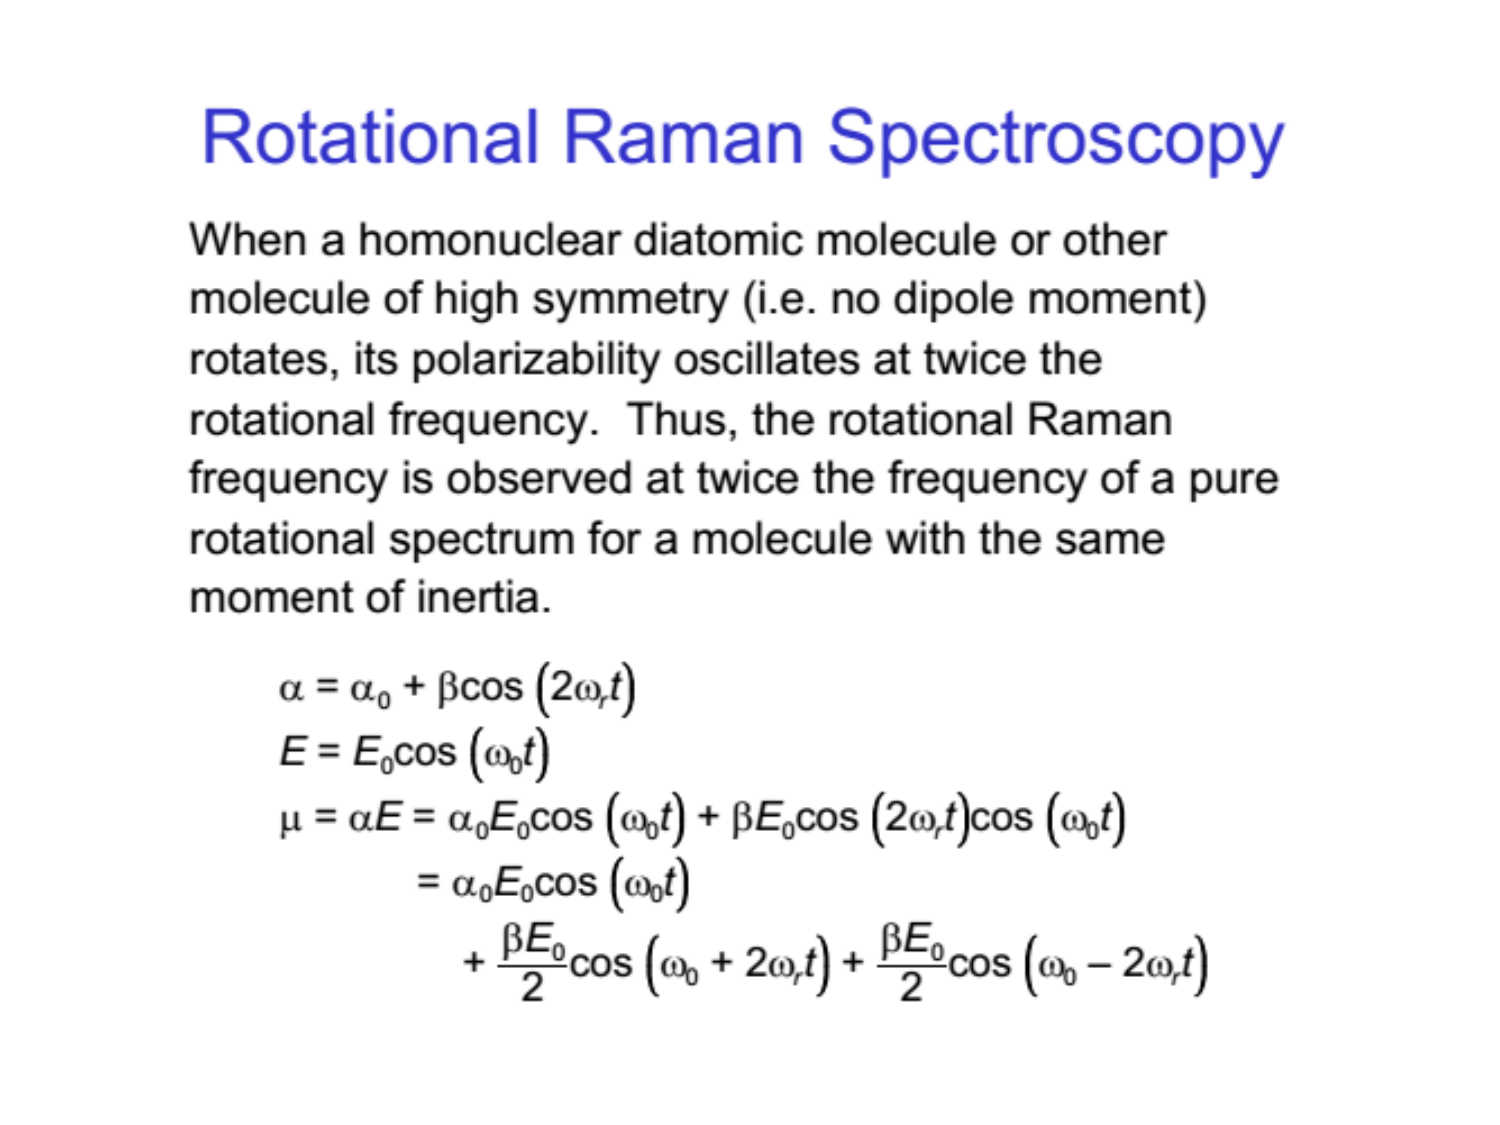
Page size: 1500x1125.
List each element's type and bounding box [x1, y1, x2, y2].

picture [87, 87, 1410, 1078]
